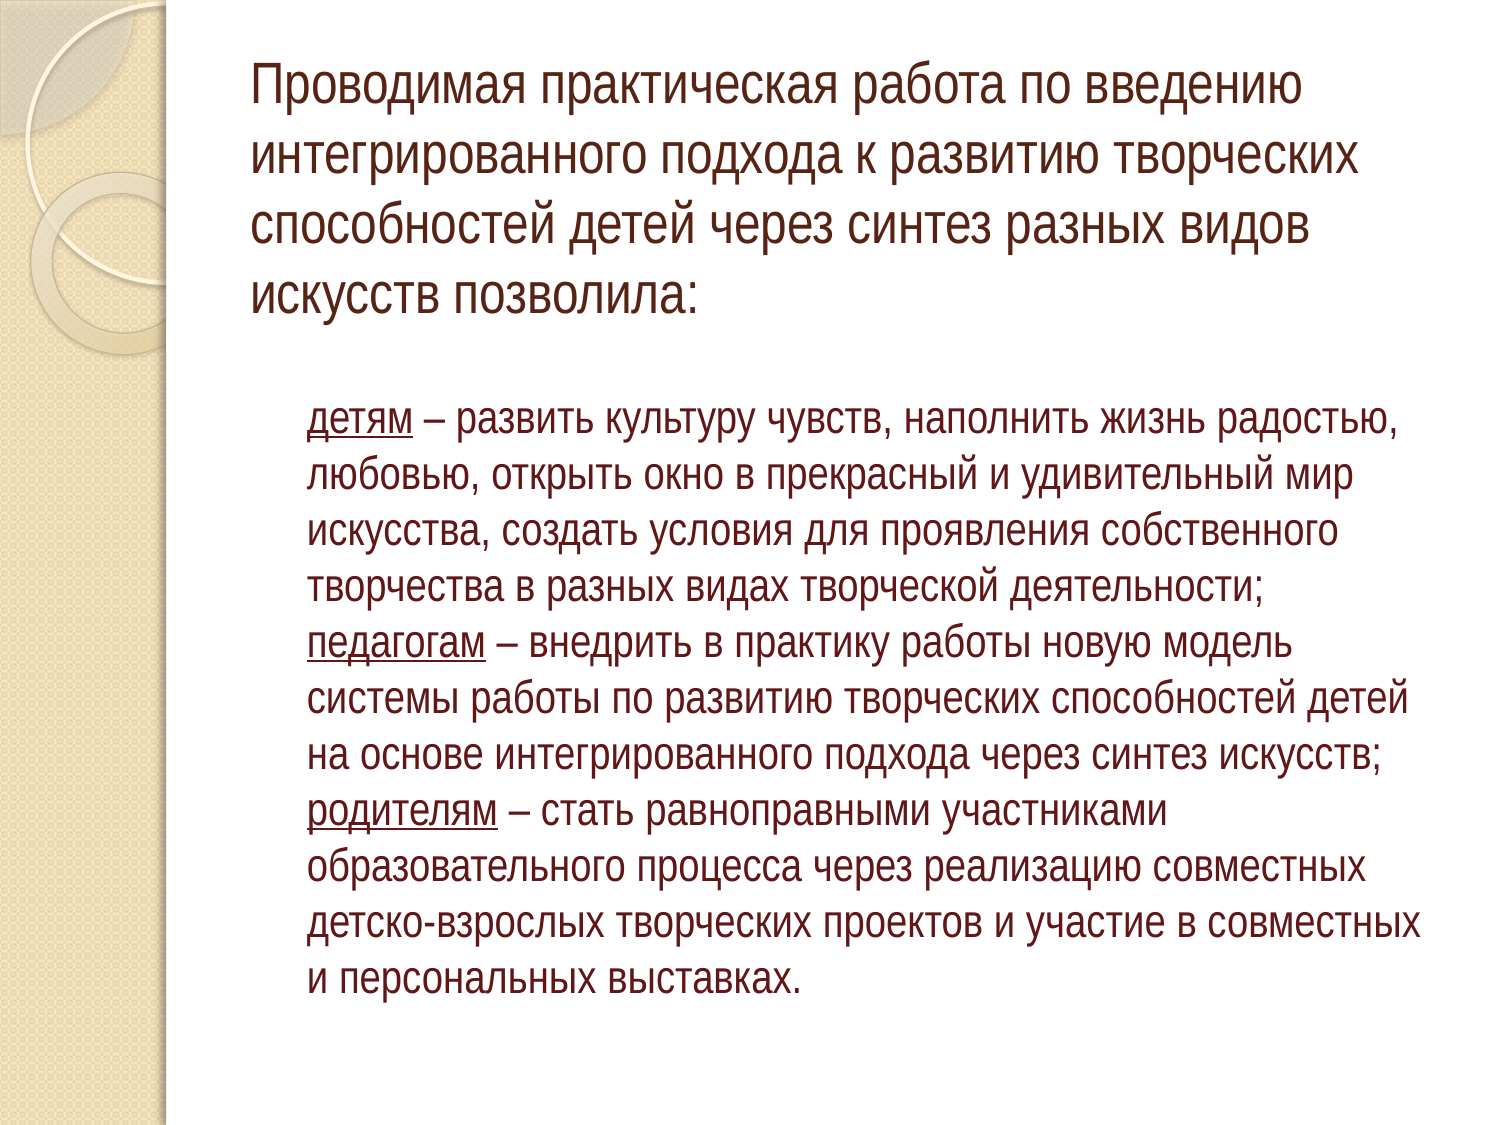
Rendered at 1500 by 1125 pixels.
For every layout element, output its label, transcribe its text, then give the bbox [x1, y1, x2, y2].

list детям – развить культуру чувств, наполнить жизнь радостью, любовью, открыть окно в прекрасный и удивительный мир искусства, создать условия для проявления собственного творчества в разных видах творческой деятельности; педагогам – внедрить в практику работы новую модель системы работы по развитию творческих способностей детей на основе интегрированного подхода через синтез искусств; родителям – стать равноправными участниками образовательного процесса через реализацию совместных детско-взрослых творческих проектов и участие в совместных и персональных выставках. [235, 326, 1466, 1026]
title Проводимая практическая работа по введению интегрированного подхода к развитию творческих способностей детей через синтез разных видов искусств позволила: [235, 45, 1466, 326]
